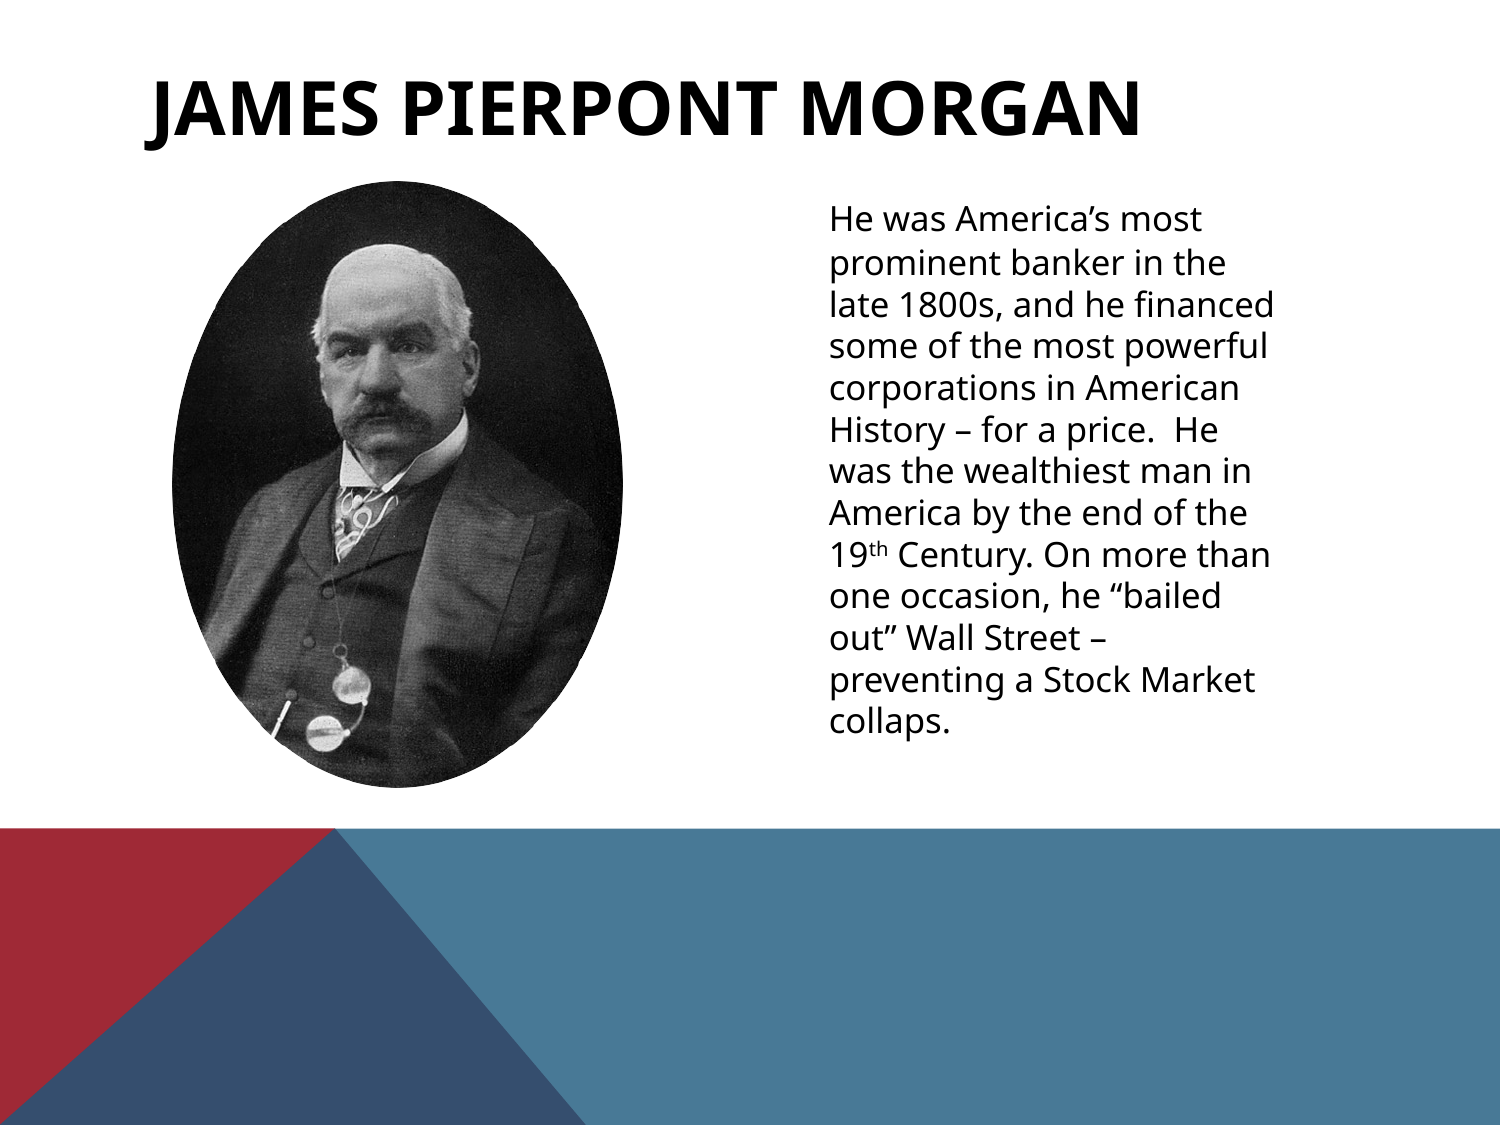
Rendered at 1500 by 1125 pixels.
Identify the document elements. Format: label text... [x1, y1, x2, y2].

title James Pierpont Morgan [135, 60, 1369, 150]
list He was America’s most prominent banker in the late 1800s, and he financed some of the most powerful corporations in American History – for a price. He was the wealthiest man in America by the end of the 19th Century. On more than one occasion, he “bailed out” Wall Street – preventing a Stock Market collaps. [771, 179, 1296, 789]
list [170, 179, 625, 790]
